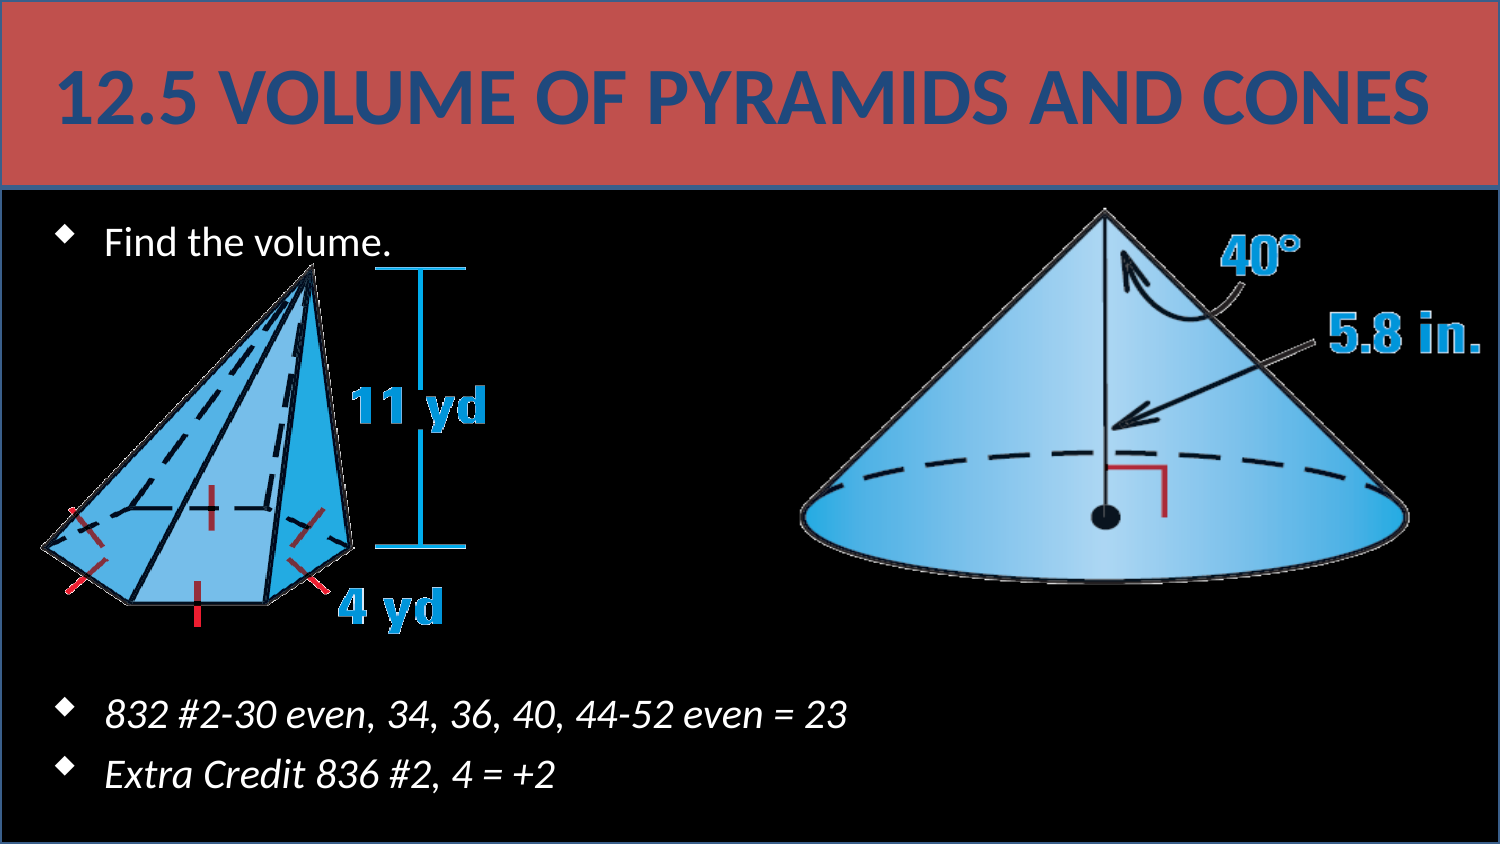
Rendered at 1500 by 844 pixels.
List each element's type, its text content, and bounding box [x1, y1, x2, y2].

title 12.5 Volume of Pyramids and Cones [37, 33, 1450, 150]
picture [779, 196, 1500, 608]
picture [37, 259, 497, 644]
list Find the volume. 832 #2-30 even, 34, 36, 40, 44-52 even = 23 Extra Credit 836 #2, 4 = +2 [37, 206, 1450, 807]
